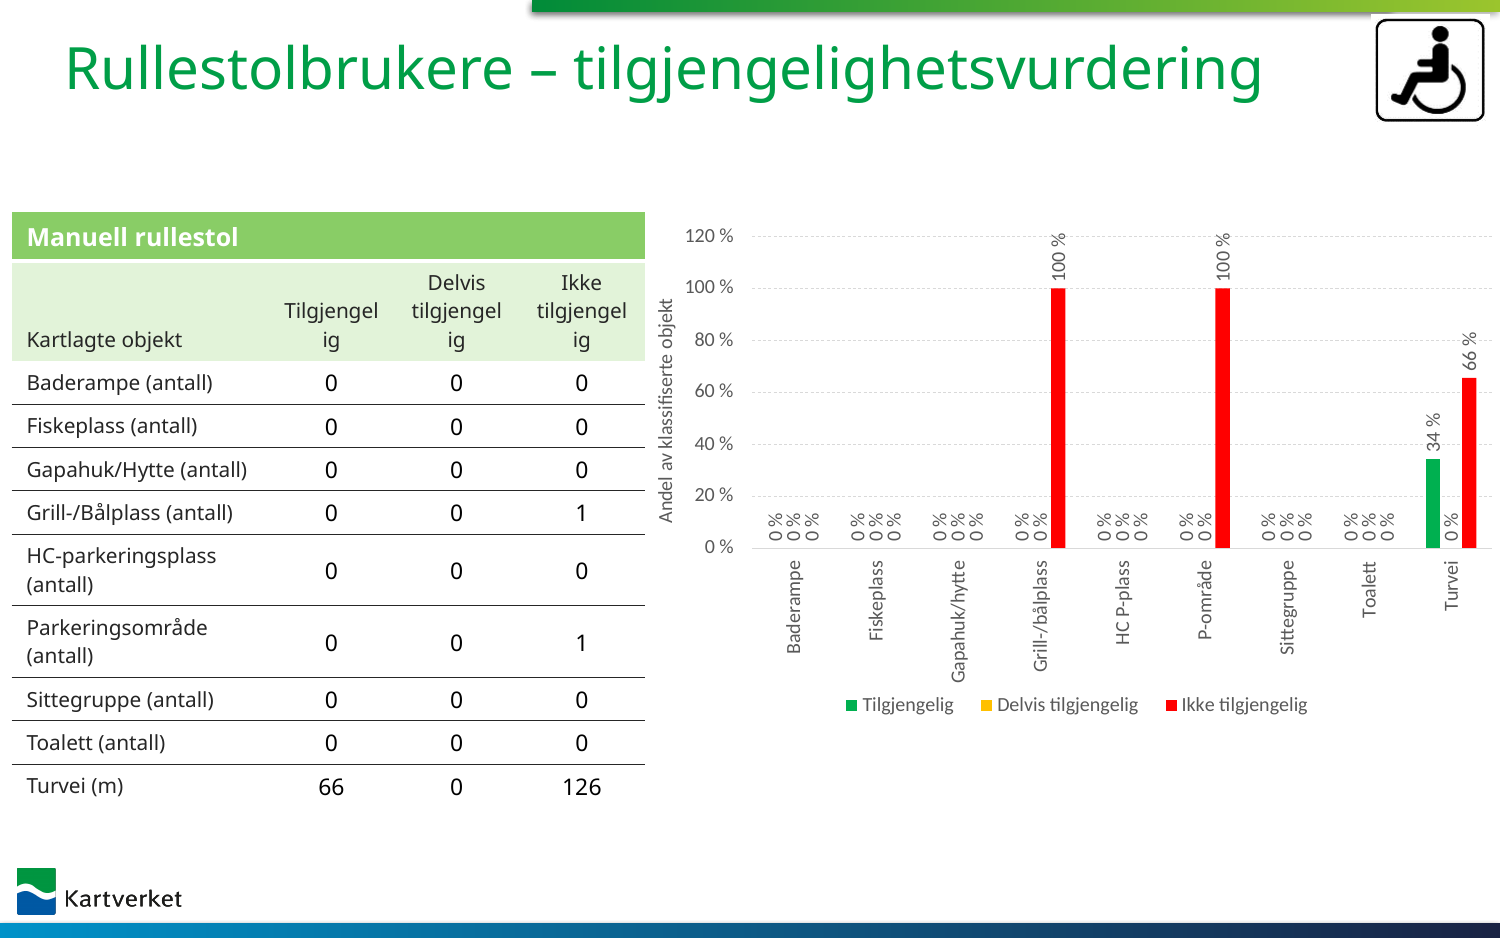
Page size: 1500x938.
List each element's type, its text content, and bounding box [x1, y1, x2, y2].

table_cell 0 [519, 405, 638, 447]
table_cell 1 [519, 606, 638, 677]
table_cell 0 [519, 361, 638, 404]
table_cell 0 [394, 678, 519, 720]
table_cell 0 [269, 491, 394, 534]
table_cell 0 [269, 721, 394, 764]
table_cell Sittegruppe (antall) [12, 678, 269, 720]
table_cell Grill-/Bålplass (antall) [12, 491, 269, 534]
picture [1371, 13, 1491, 127]
table_cell Gapahuk/Hytte (antall) [12, 448, 269, 490]
table_cell 0 [394, 491, 519, 534]
table_cell Fiskeplass (antall) [12, 405, 269, 447]
table_cell 0 [519, 448, 638, 490]
table_cell 0 [269, 361, 394, 404]
table_cell Kartlagte objekt [12, 263, 269, 361]
table_cell 0 [394, 606, 519, 677]
picture [643, 218, 1500, 728]
table_cell 0 [519, 721, 645, 764]
table_cell 0 [394, 448, 519, 490]
table_cell 0 [519, 678, 638, 720]
table_cell Ikke tilgjengelig [519, 263, 638, 361]
table_cell 0 [394, 405, 519, 447]
table_cell 0 [519, 535, 638, 605]
table_cell Turvei (m) [12, 765, 269, 807]
table_cell 0 [394, 765, 519, 807]
table_header Manuell rullestol [12, 212, 645, 259]
table_cell Parkeringsområde (antall) [12, 606, 269, 677]
table_cell Toalett (antall) [12, 721, 269, 764]
table_cell Tilgjengelig [269, 263, 394, 361]
table_cell Baderampe (antall) [12, 361, 269, 404]
table_cell HC-parkeringsplass (antall) [12, 535, 269, 605]
table_cell 1 [519, 491, 638, 534]
table_cell 0 [269, 448, 394, 490]
table_cell 126 [519, 765, 645, 807]
table_cell 0 [394, 721, 519, 764]
text_box Rullestolbrukere – tilgjengelighetsvurdering [49, 12, 1372, 109]
table_cell Delvis tilgjengelig [394, 263, 519, 361]
table_cell 0 [269, 678, 394, 720]
table_cell 0 [269, 535, 394, 605]
table_cell 0 [394, 361, 519, 404]
table_cell 66 [269, 765, 394, 807]
table_cell 0 [394, 535, 519, 605]
table_cell 0 [269, 405, 394, 447]
table_cell 0 [269, 606, 394, 677]
